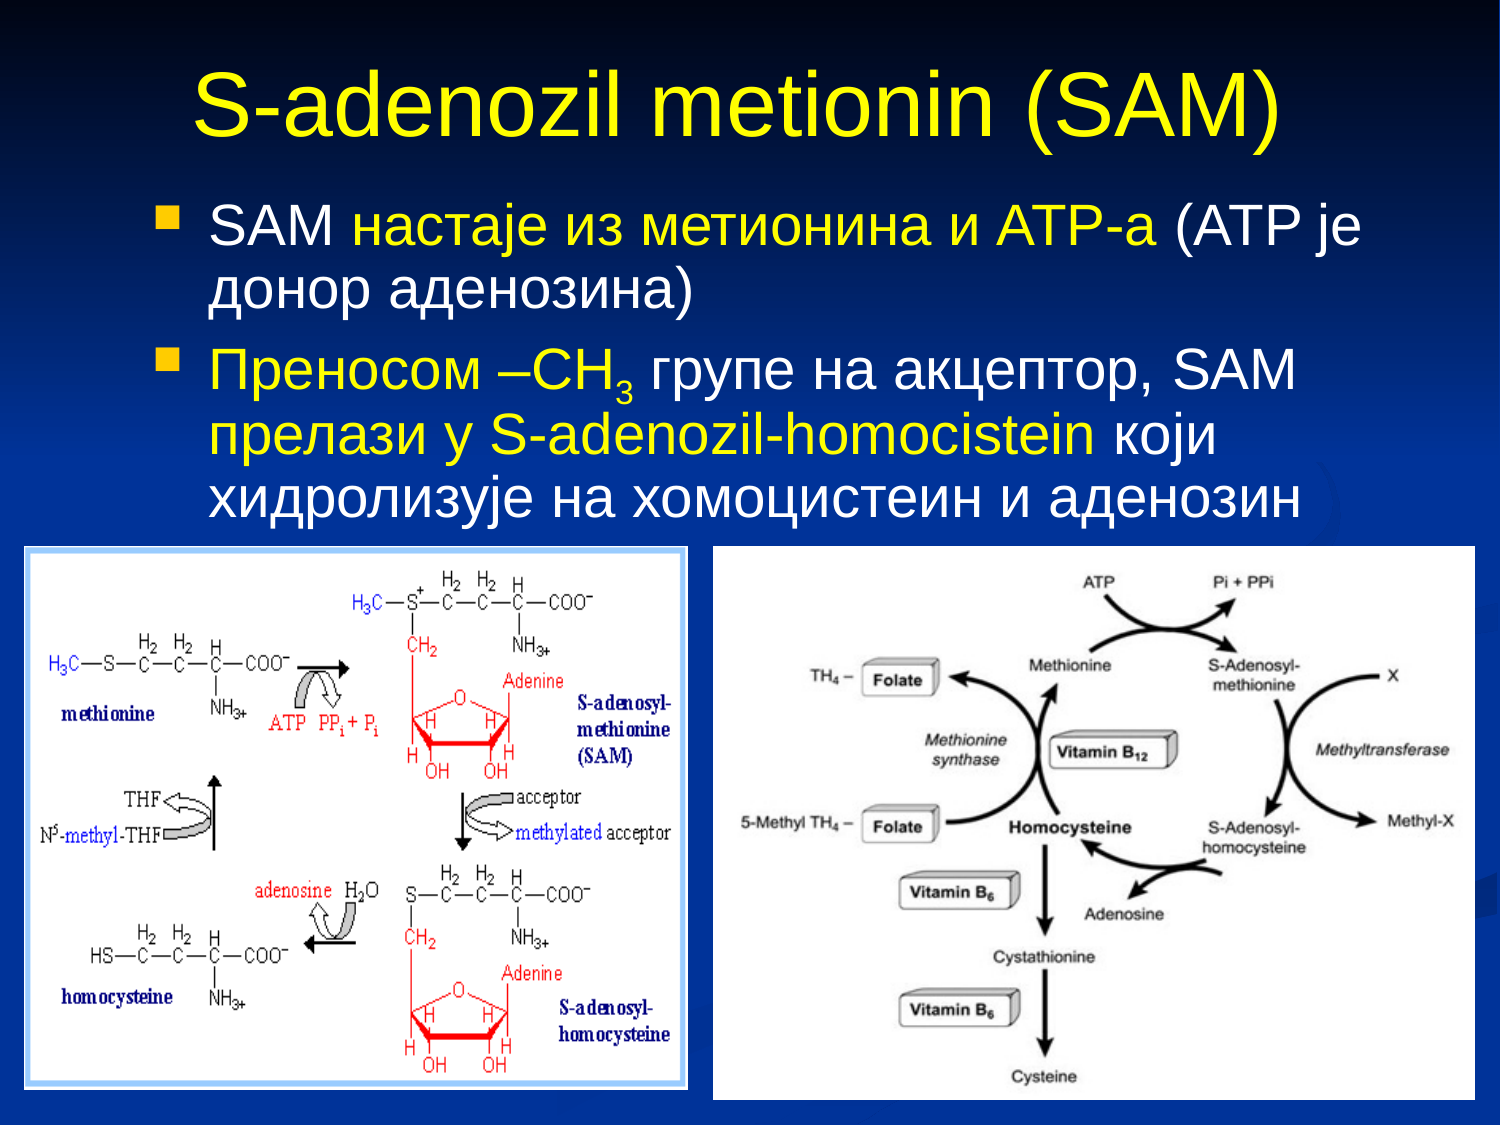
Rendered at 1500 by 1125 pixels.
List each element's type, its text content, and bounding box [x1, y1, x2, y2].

list SAM настаје из метионина и ATP-а (ATP је донор аденозина) Преносом –CH3 групе на акцептор, SАМ прелази у S-adenozil-homocistein који хидролизује на хомоцистеин и аденозин [137, 187, 1500, 538]
picture [713, 545, 1476, 1101]
picture [24, 545, 688, 1091]
title S-adenozil metionin (SАМ) [0, 37, 1500, 163]
